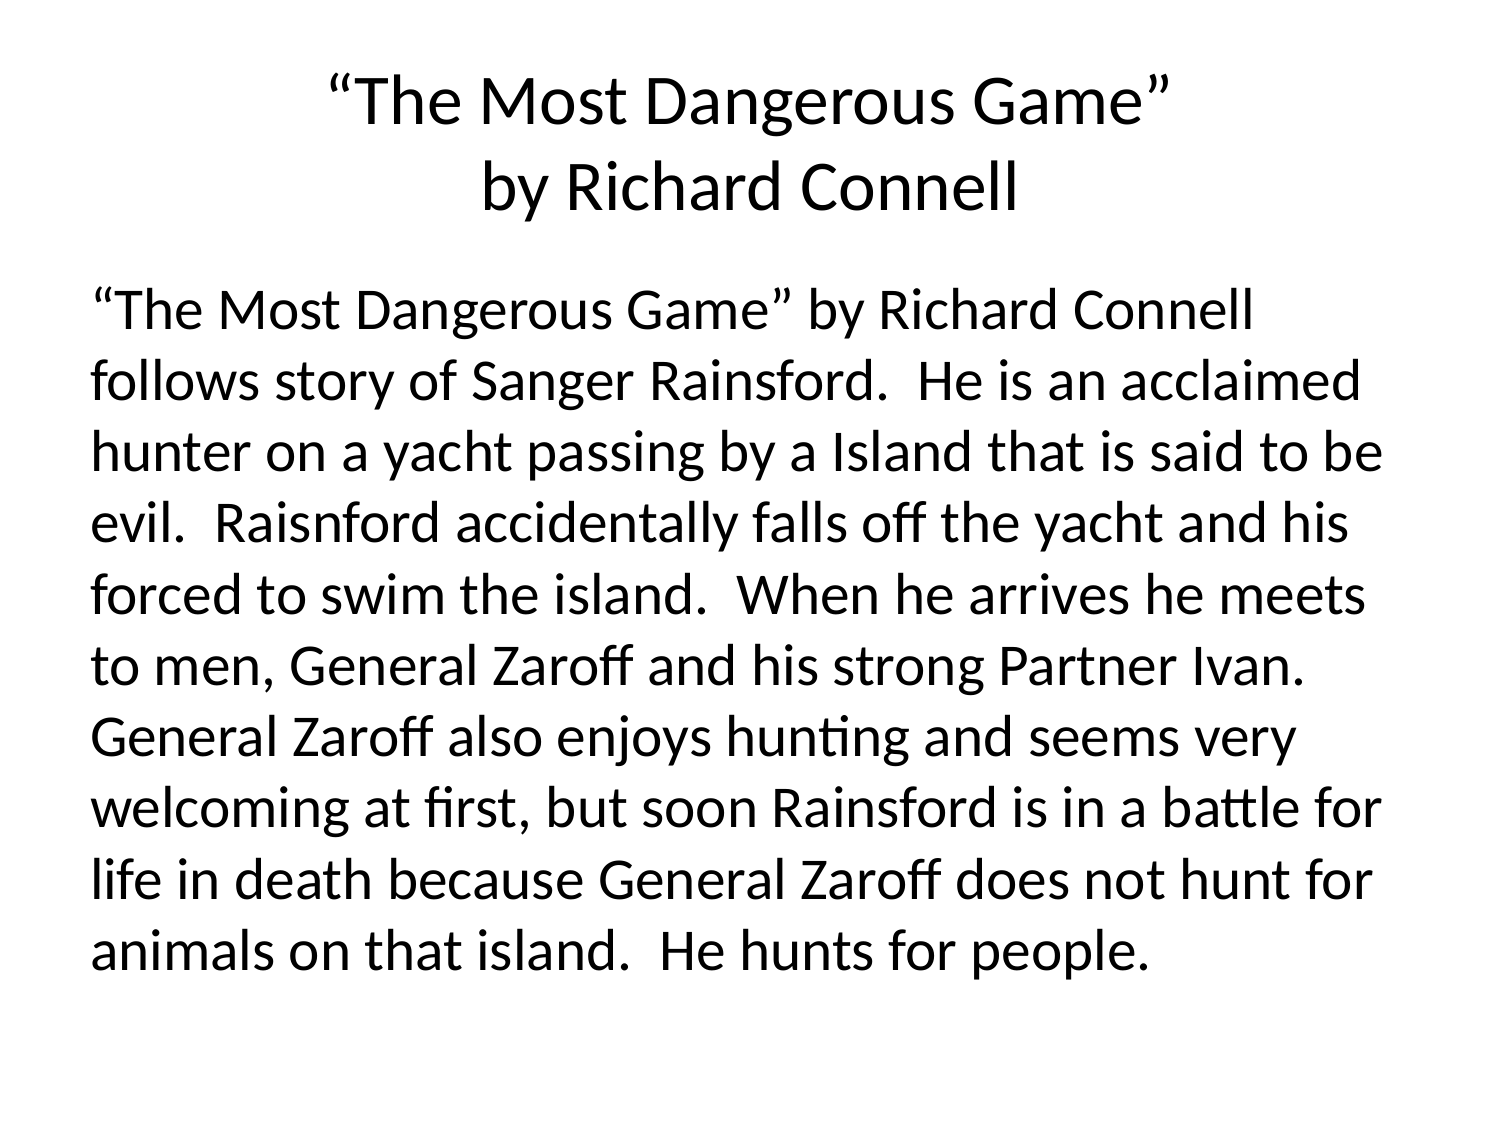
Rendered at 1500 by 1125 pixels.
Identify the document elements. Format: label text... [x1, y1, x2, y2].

list “The Most Dangerous Game” by Richard Connell follows story of Sanger Rainsford. He is an acclaimed hunter on a yacht passing by a Island that is said to be evil. Raisnford accidentally falls off the yacht and his forced to swim the island. When he arrives he meets to men, General Zaroff and his strong Partner Ivan. General Zaroff also enjoys hunting and seems very welcoming at first, but soon Rainsford is in a battle for life in death because General Zaroff does not hunt for animals on that island. He hunts for people. [75, 262, 1425, 1005]
title “The Most Dangerous Game” by Richard Connell [75, 45, 1425, 233]
